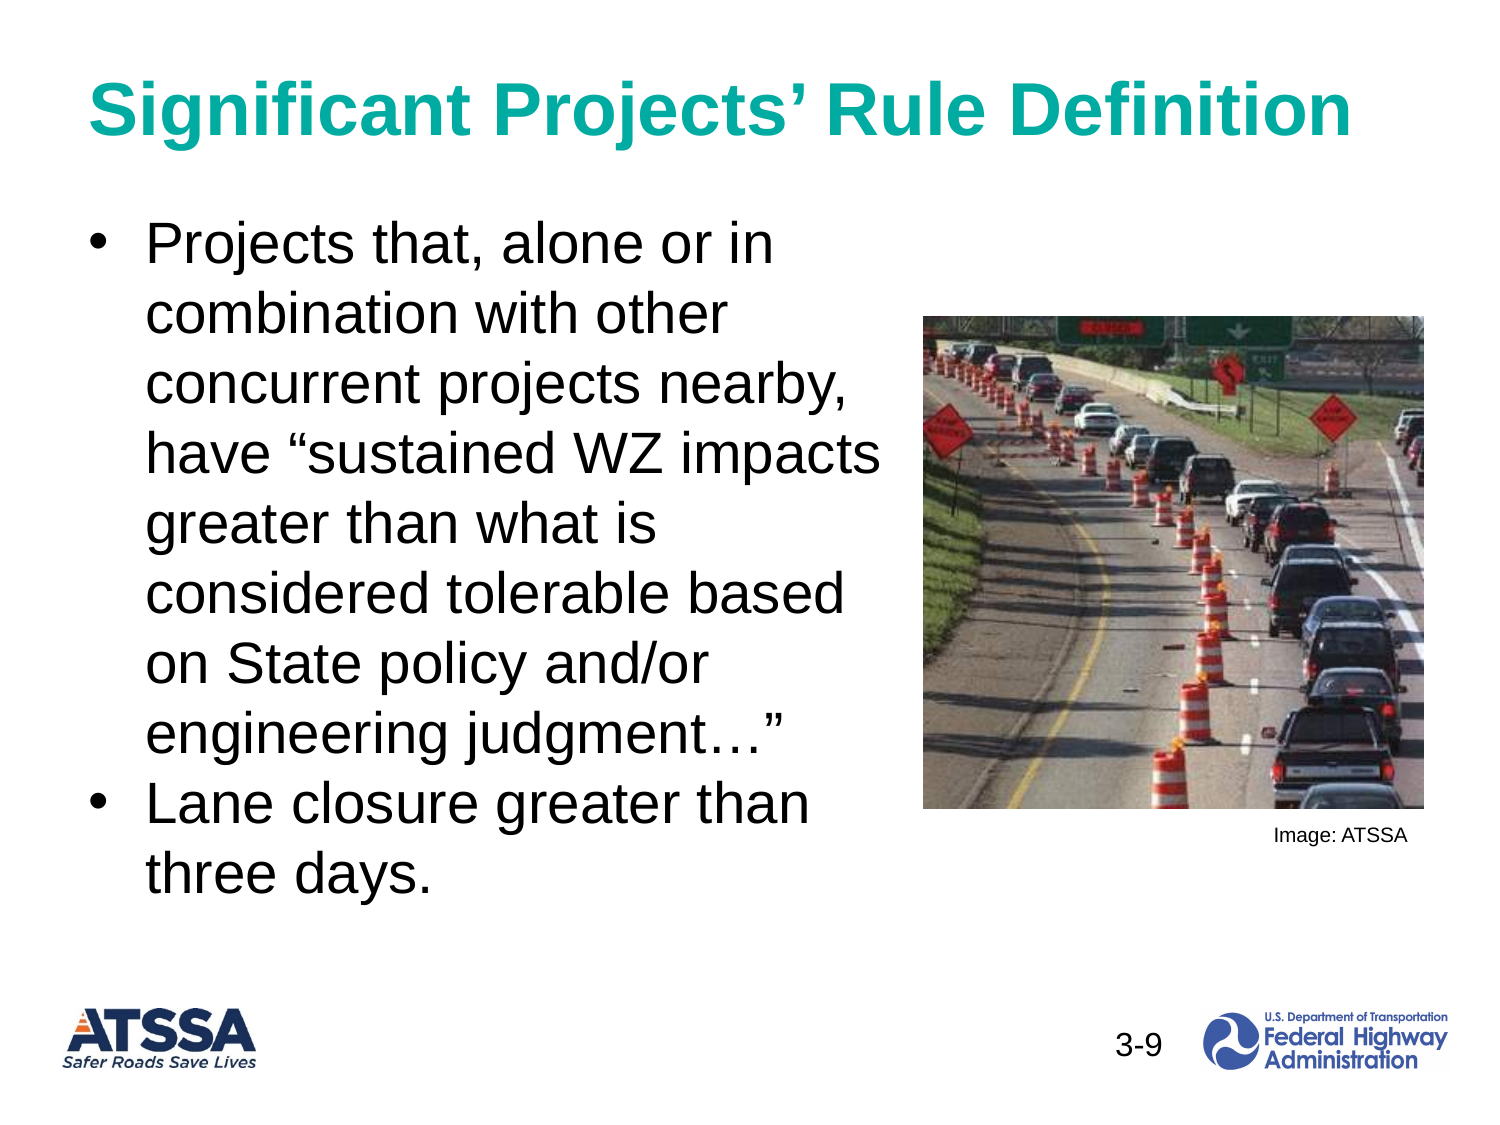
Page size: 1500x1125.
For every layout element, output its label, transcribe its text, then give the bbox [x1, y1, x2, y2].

picture [62, 1008, 256, 1068]
text_box Image: ATSSA [1258, 814, 1459, 855]
picture [923, 316, 1425, 809]
list Projects that, alone or in combination with other concurrent projects nearby, have “sustained WZ impacts greater than what is considered tolerable based on State policy and/or engineering judgment…” Lane closure greater than three days. [73, 198, 942, 942]
title Significant Projects’ Rule Definition [73, 51, 1424, 160]
picture [1200, 1008, 1450, 1072]
